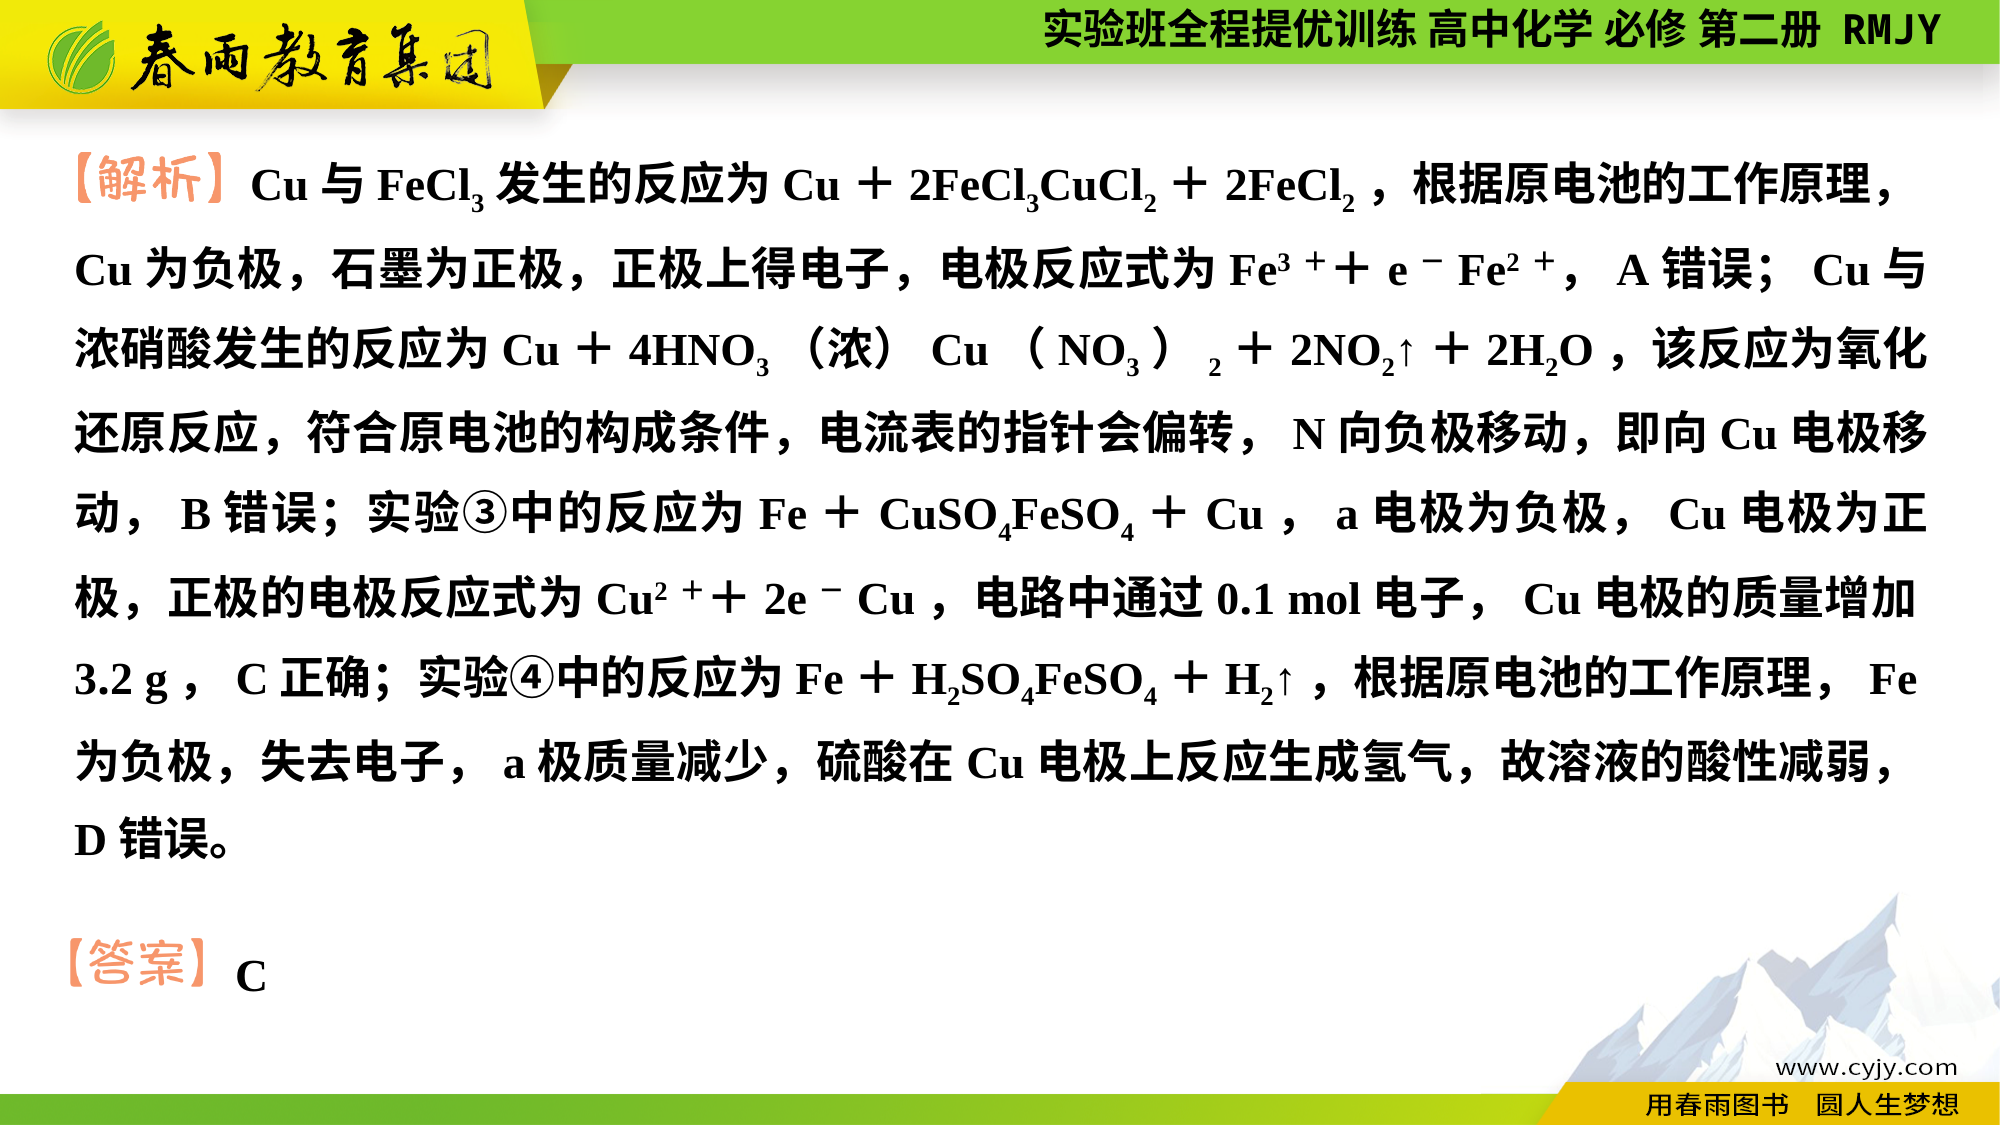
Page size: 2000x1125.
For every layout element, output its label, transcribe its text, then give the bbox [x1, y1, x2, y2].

picture [0, 0, 2000, 1125]
text_box C [220, 910, 1944, 1008]
